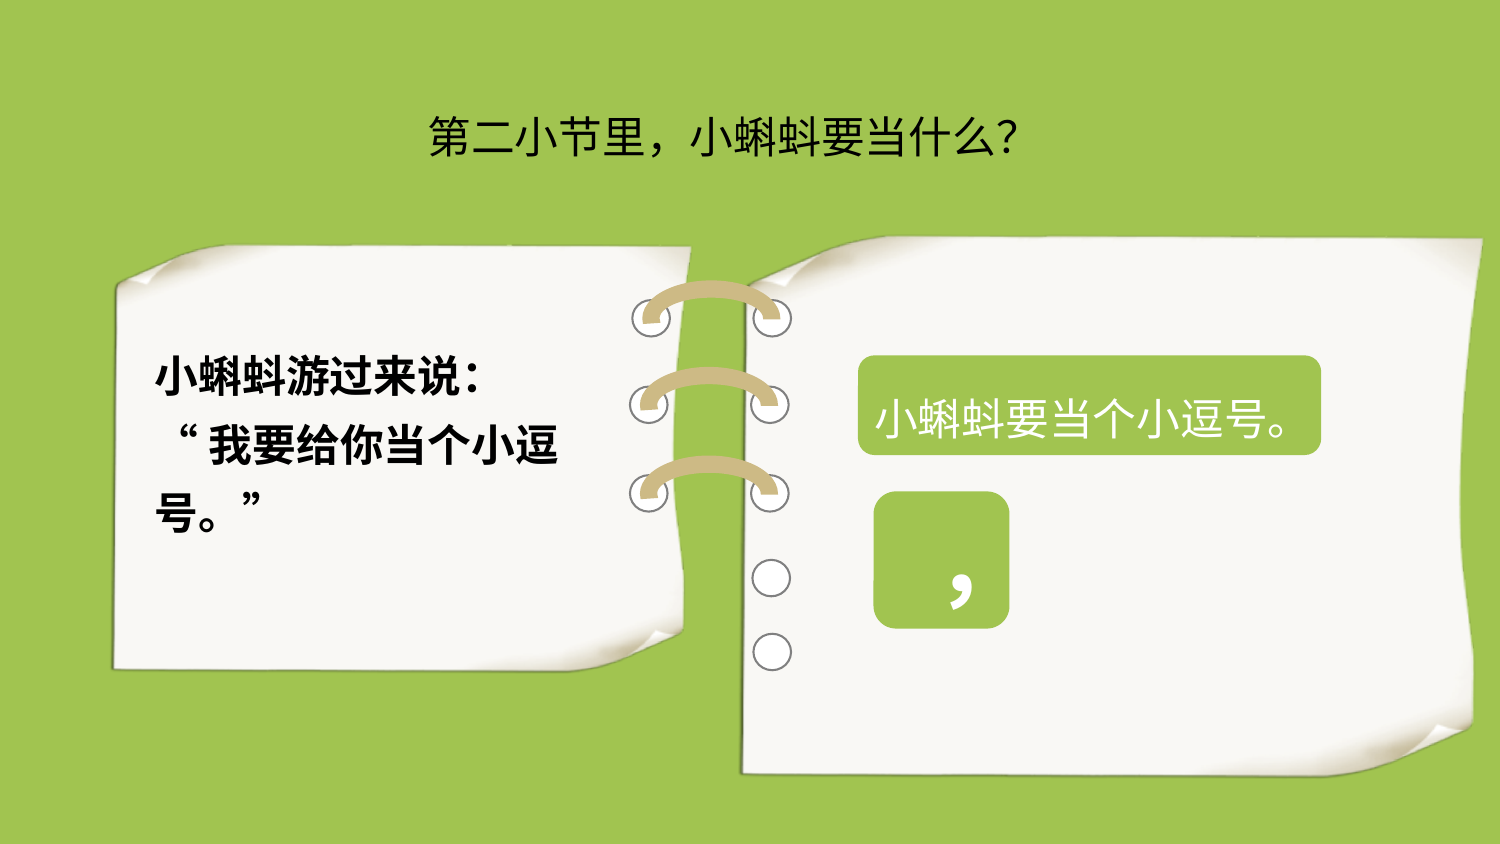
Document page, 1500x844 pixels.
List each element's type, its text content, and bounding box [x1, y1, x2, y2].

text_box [89, 206, 1500, 814]
text_box 第二小节里，小蝌蚪要当什么？ [415, 104, 1166, 169]
